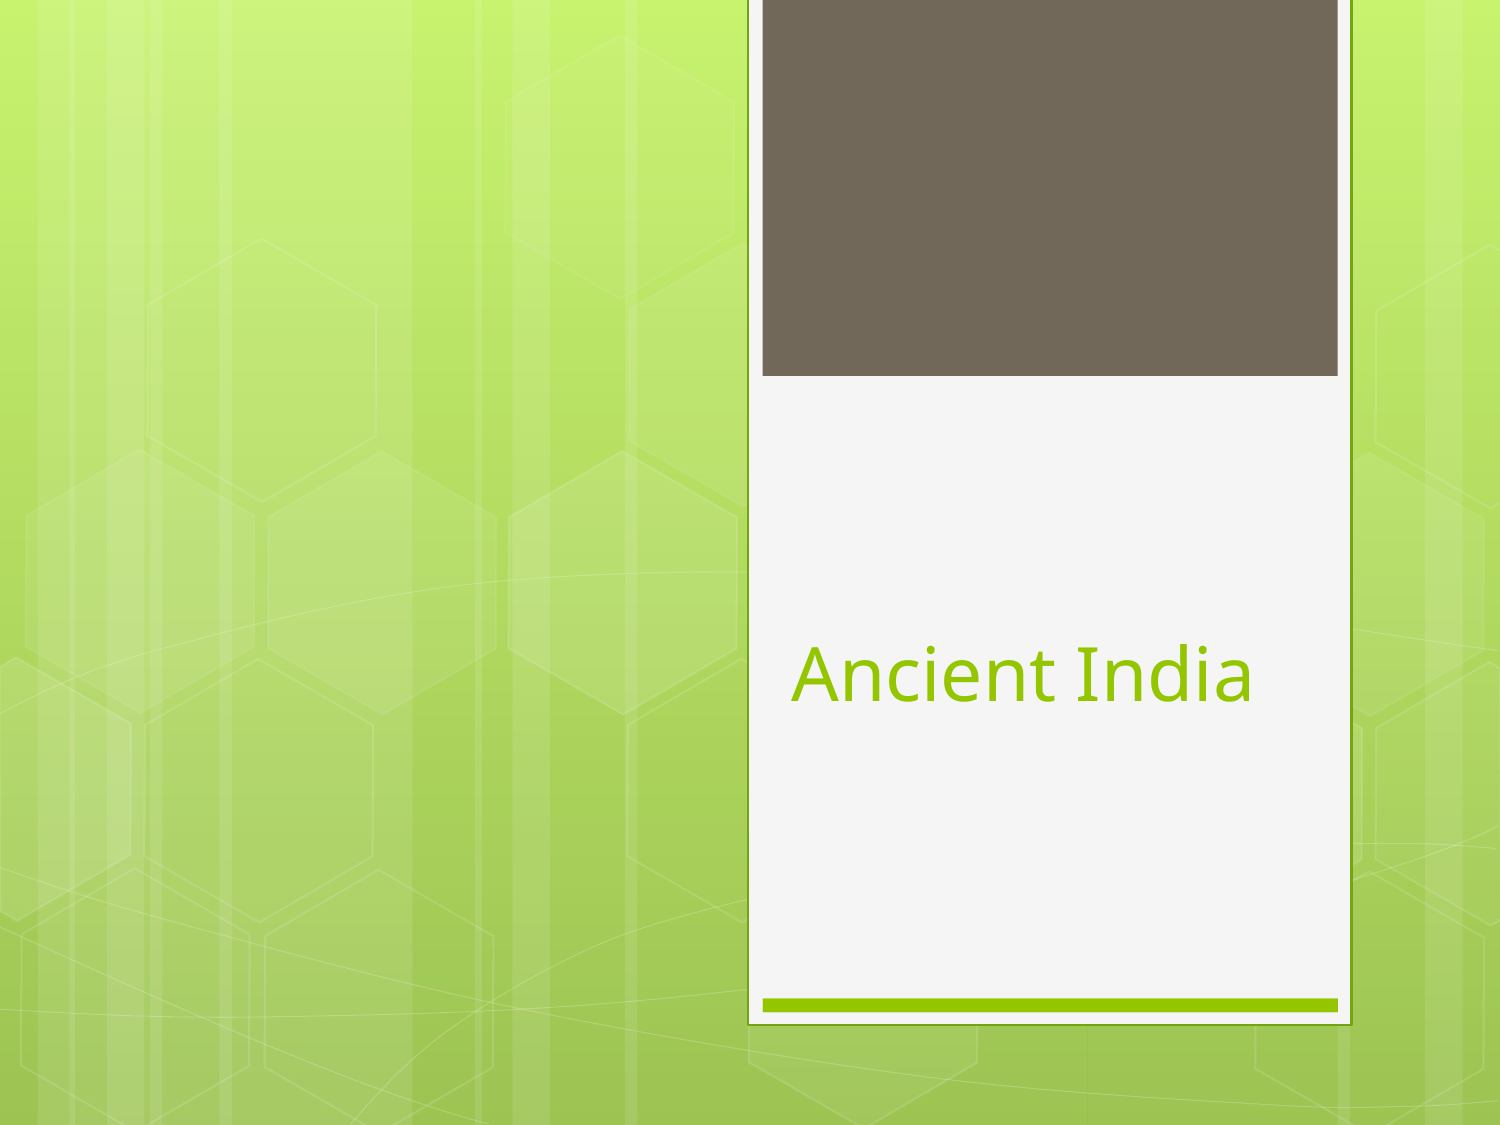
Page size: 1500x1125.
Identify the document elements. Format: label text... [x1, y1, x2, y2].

title Ancient India [776, 444, 1320, 724]
